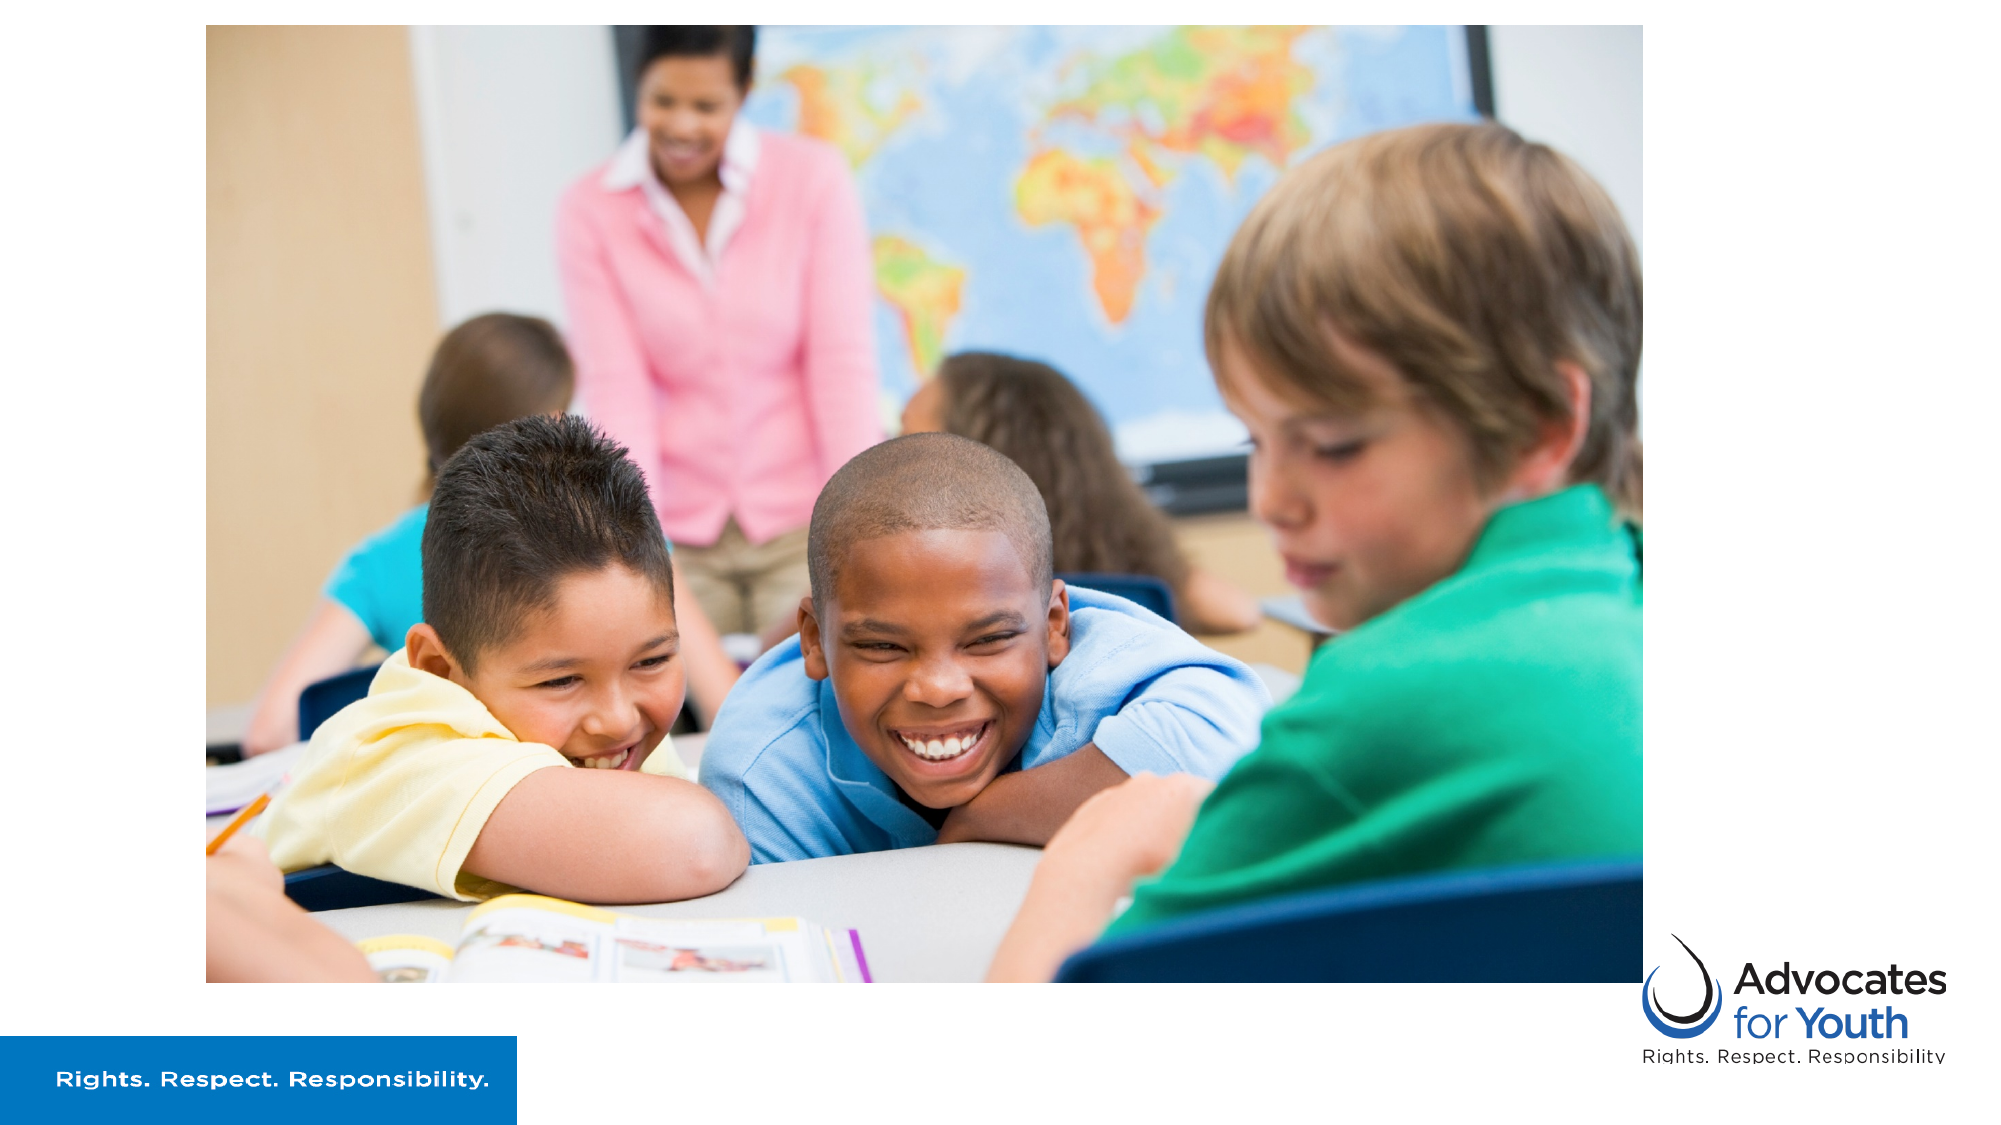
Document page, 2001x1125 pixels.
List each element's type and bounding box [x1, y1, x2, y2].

picture [206, 25, 1947, 1064]
picture [0, 1036, 517, 1125]
